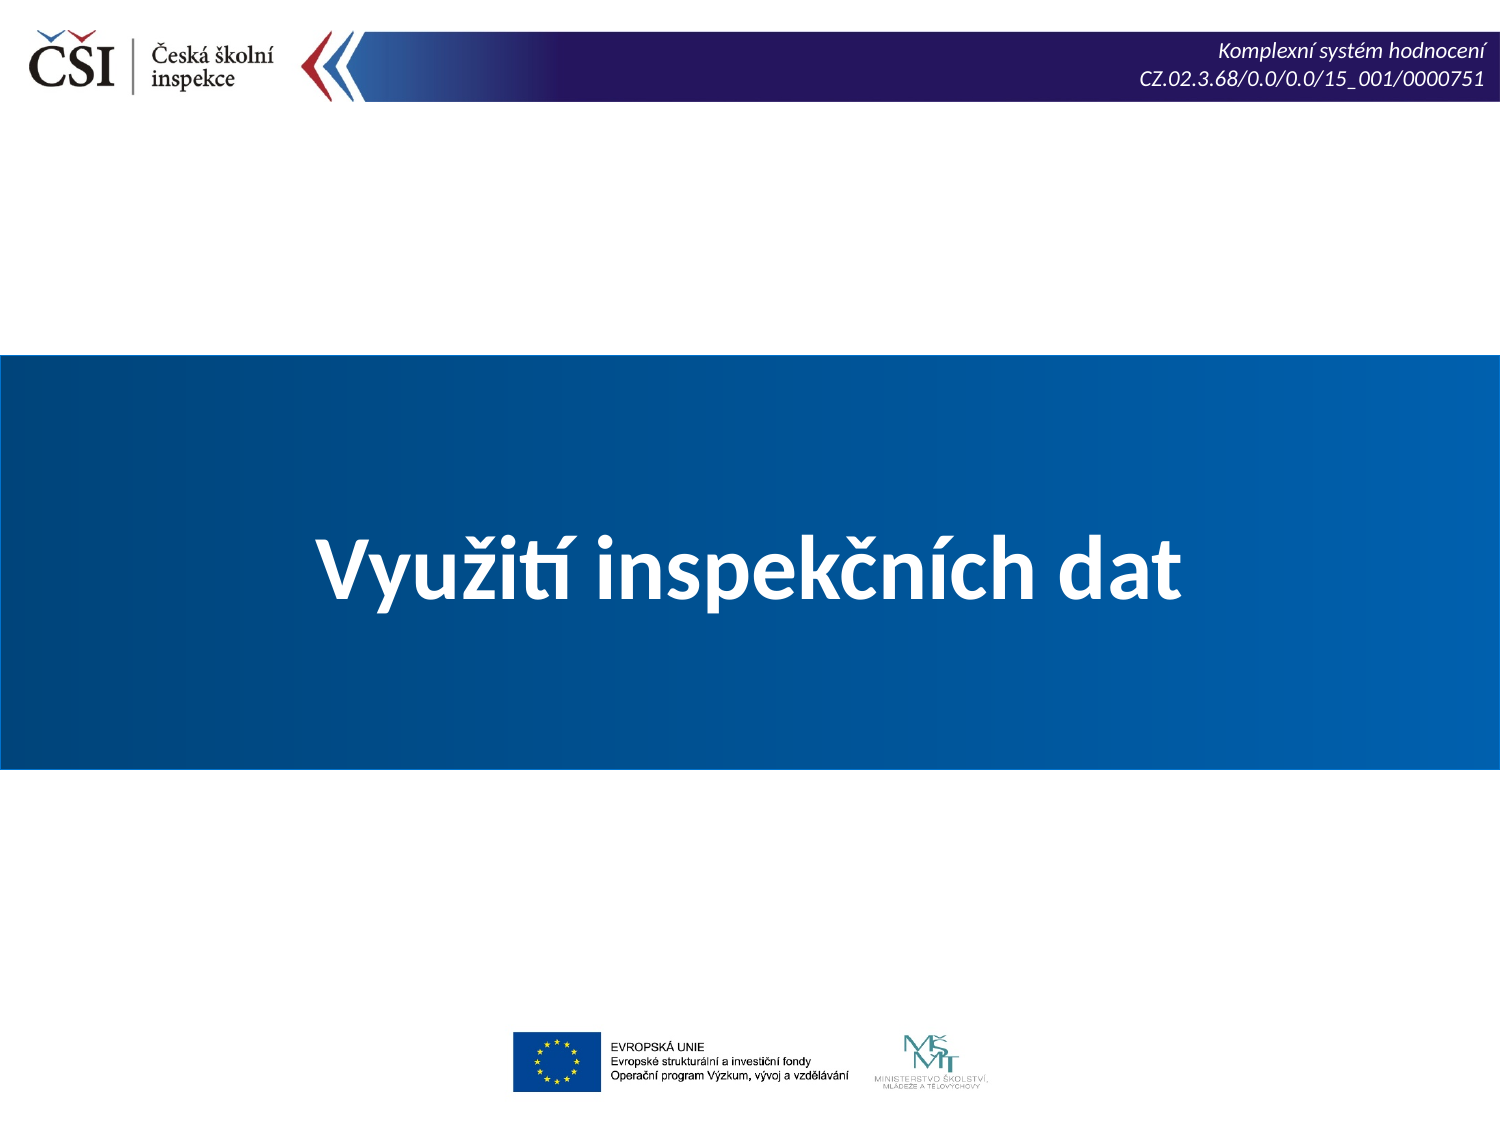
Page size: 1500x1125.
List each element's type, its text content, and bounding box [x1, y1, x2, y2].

picture [483, 1002, 1017, 1121]
picture [29, 30, 1500, 102]
list Využití inspekčních dat [0, 355, 1500, 770]
